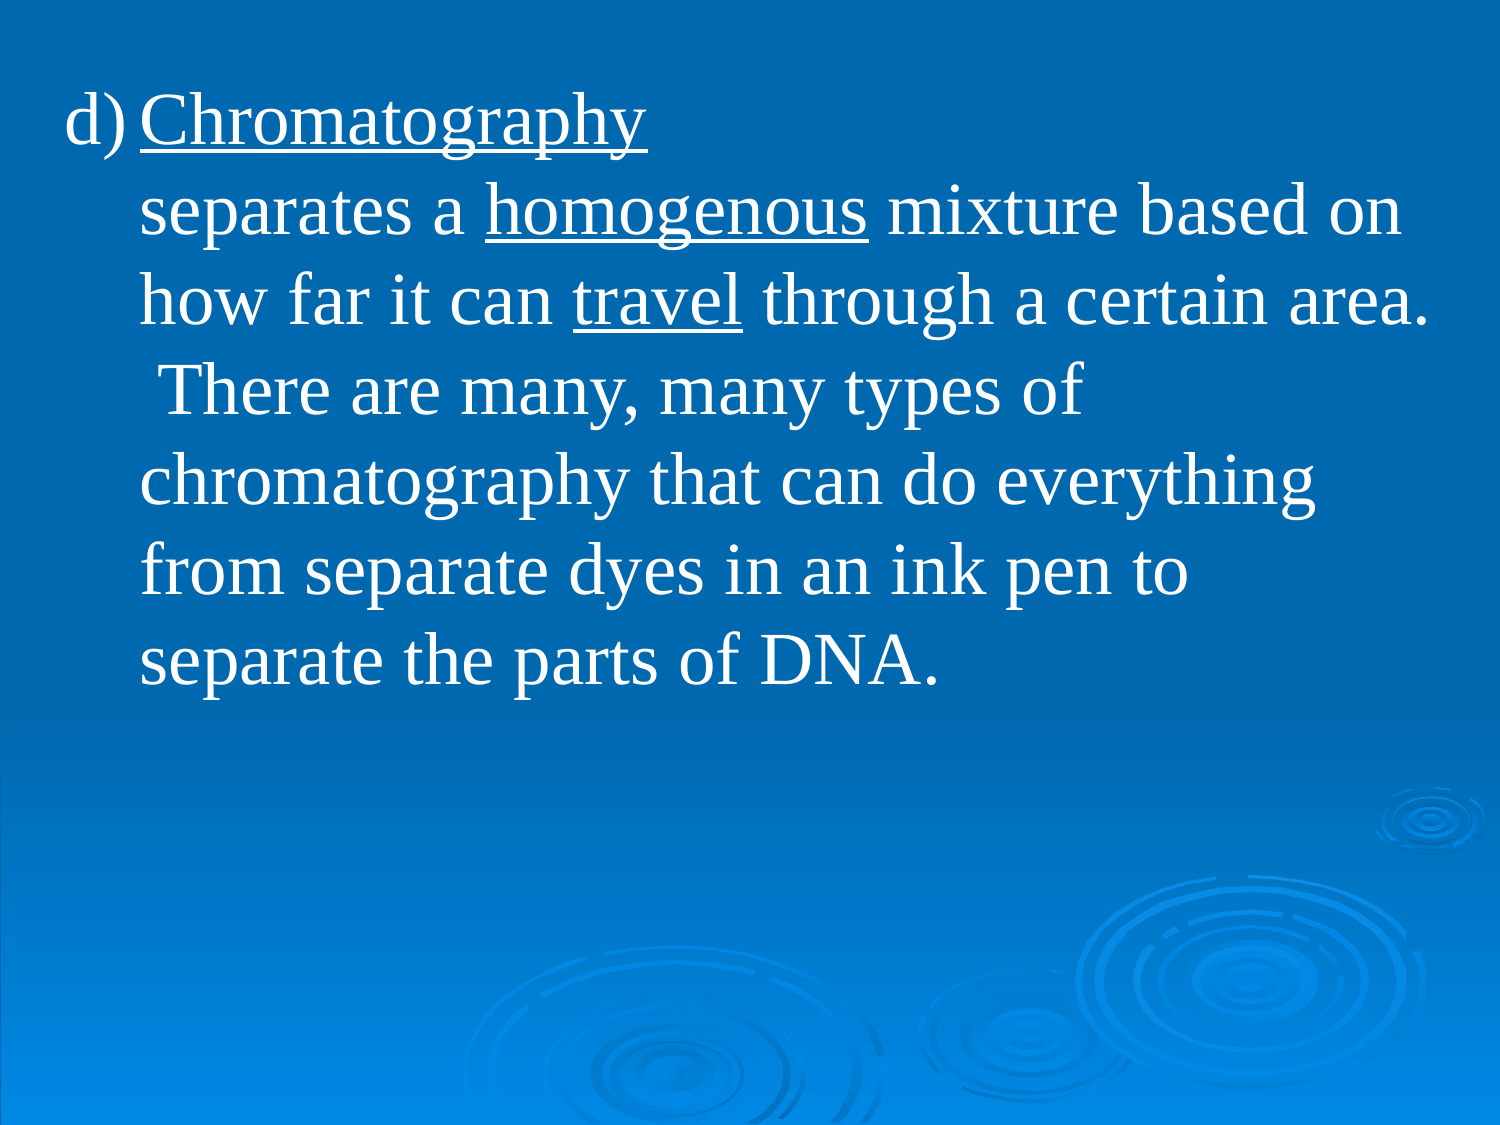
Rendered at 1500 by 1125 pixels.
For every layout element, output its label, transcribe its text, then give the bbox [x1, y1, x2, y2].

text_box Chromatography separates a homogenous mixture based on how far it can travel through a certain area. There are many, many types of chromatography that can do everything from separate dyes in an ink pen to separate the parts of DNA. [50, 62, 1450, 708]
